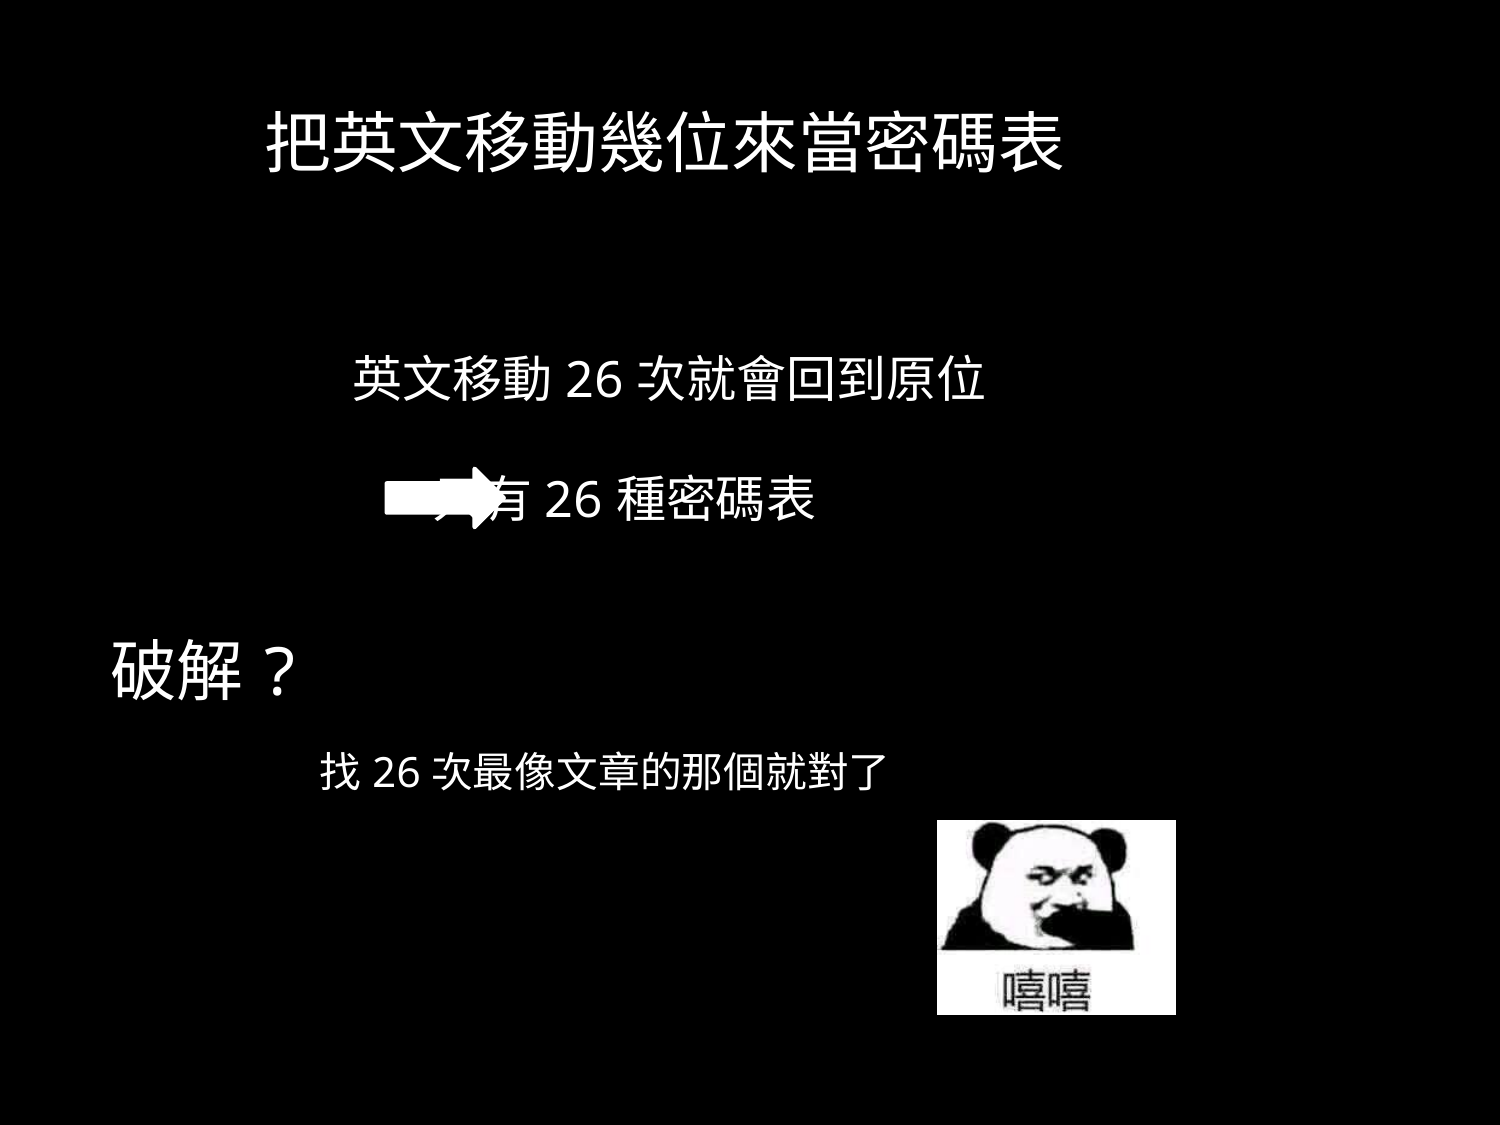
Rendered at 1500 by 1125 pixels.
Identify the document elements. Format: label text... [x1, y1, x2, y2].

picture [937, 820, 1176, 1015]
text_box 英文移動26次就會回到原位 只有26種密碼表 [337, 339, 1002, 535]
text_box 把英文移動幾位來當密碼表 [249, 93, 1081, 189]
text_box [384, 466, 506, 530]
text_box 找26次最像文章的那個就對了 [304, 738, 906, 804]
text_box 破解? [95, 621, 315, 716]
